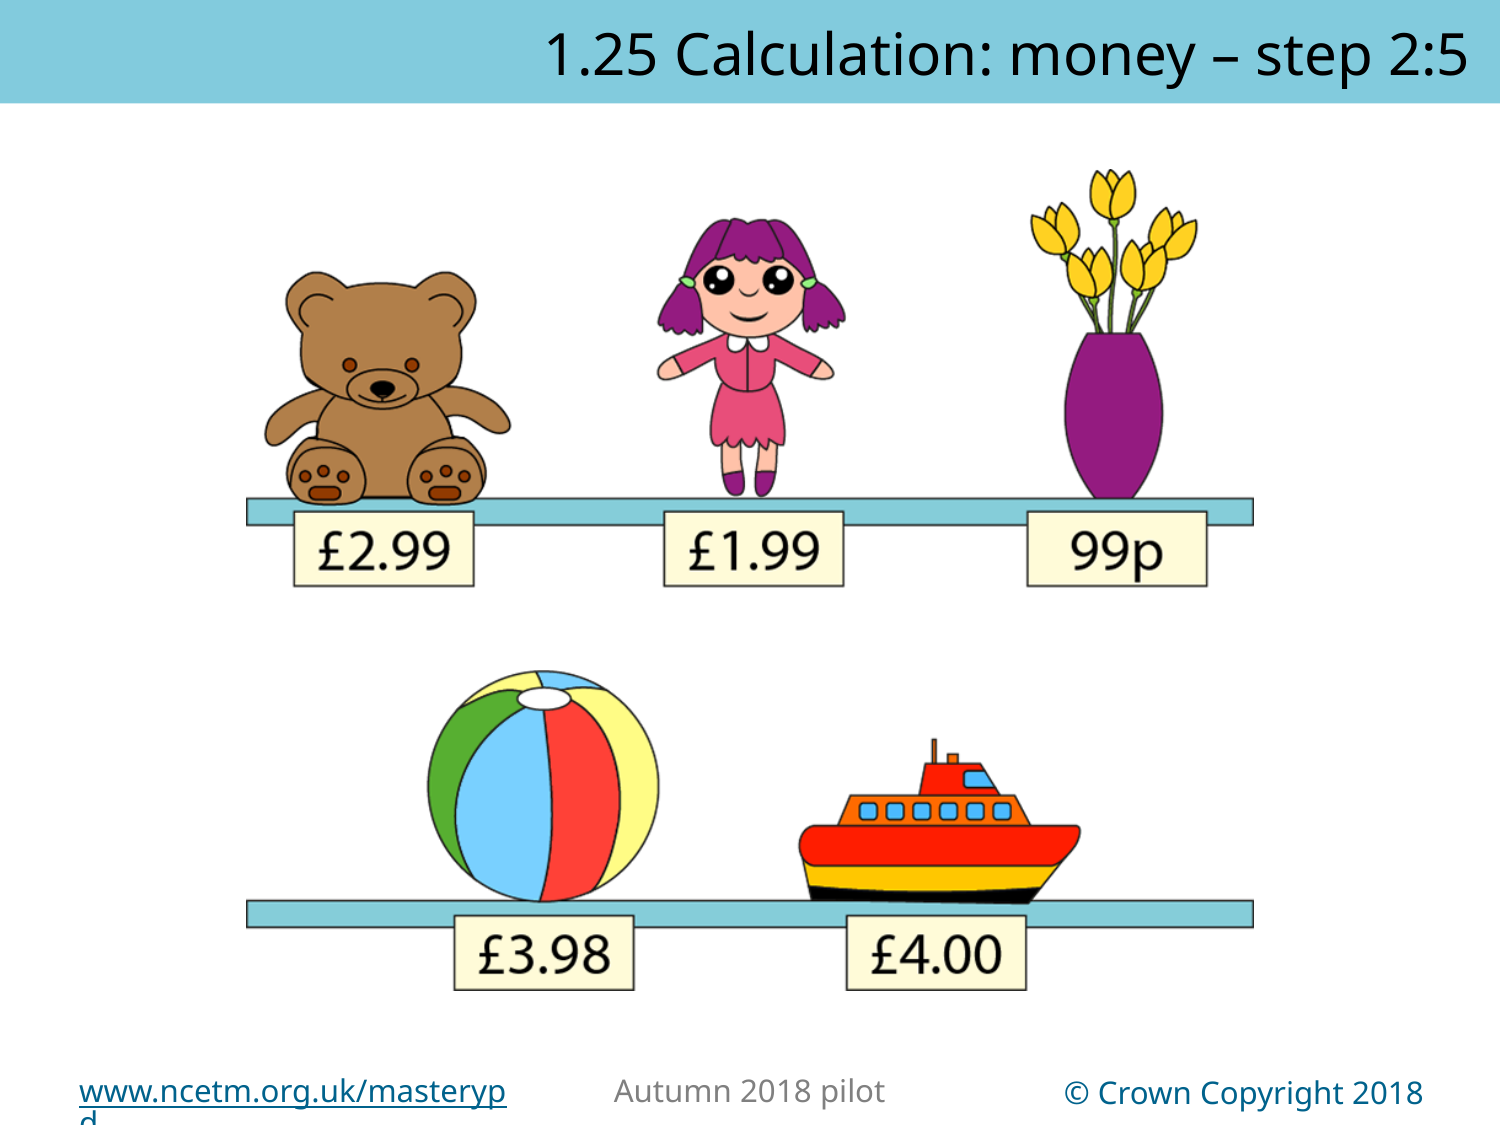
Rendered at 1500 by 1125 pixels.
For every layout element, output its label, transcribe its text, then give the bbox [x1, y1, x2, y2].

list 1.25 Calculation: money – step 2:5 [0, 0, 1500, 104]
picture [246, 169, 1254, 991]
